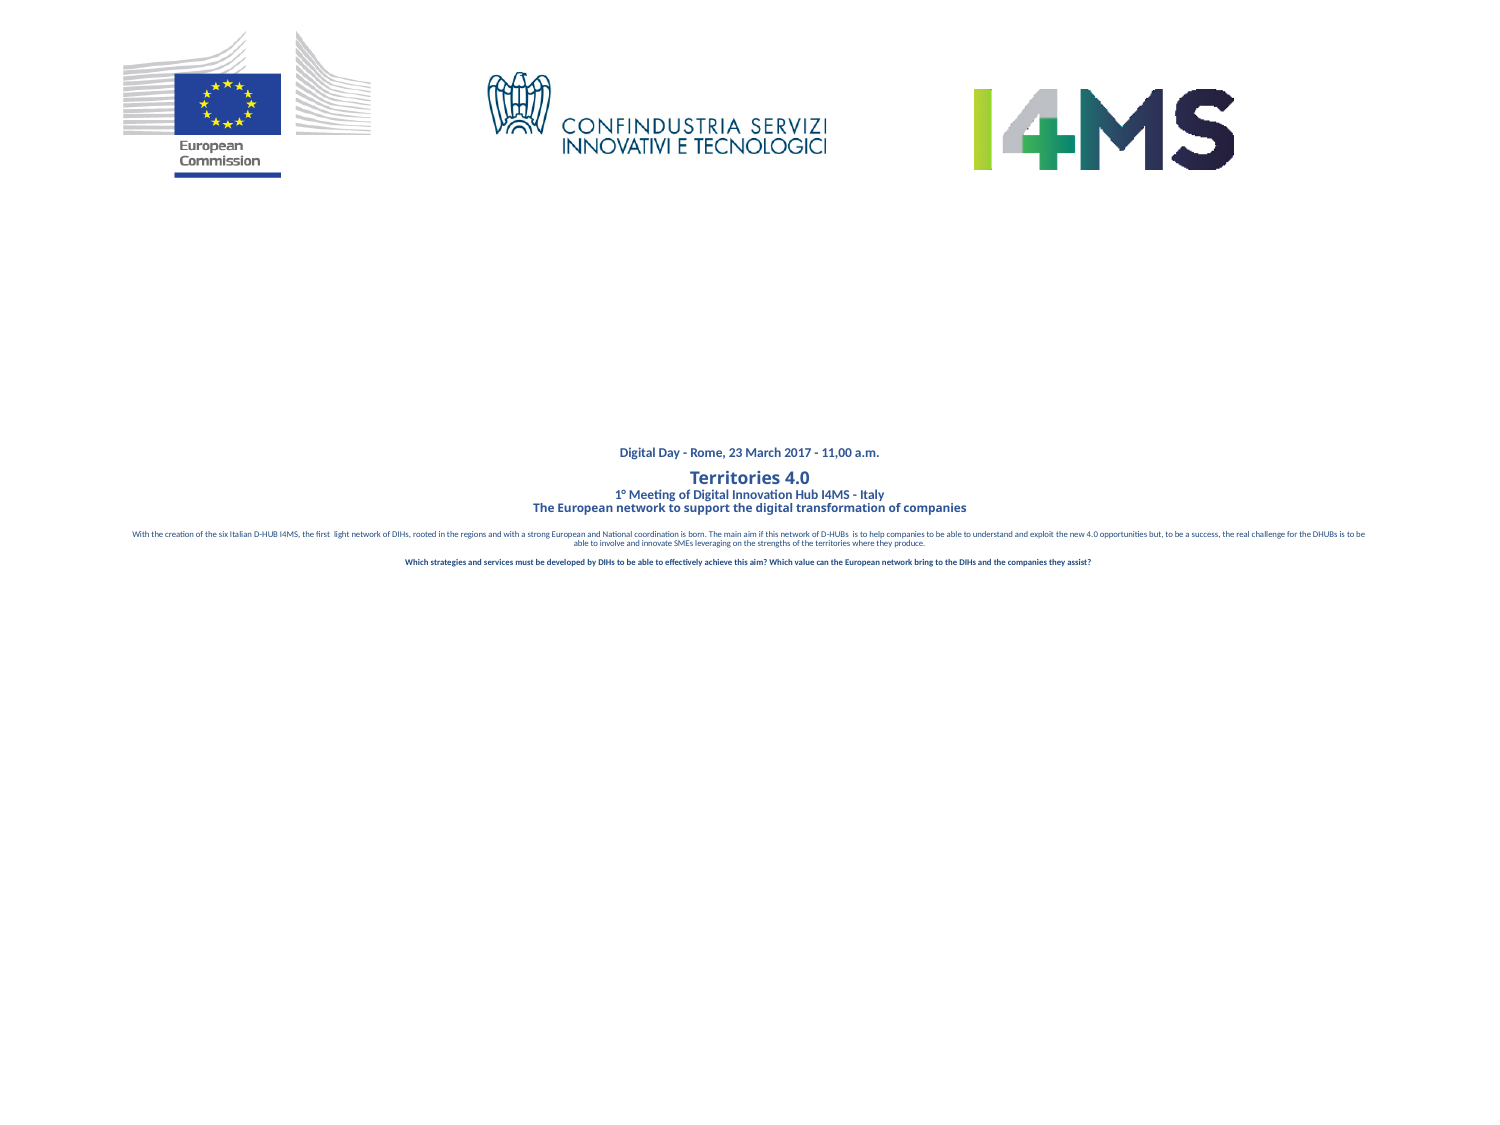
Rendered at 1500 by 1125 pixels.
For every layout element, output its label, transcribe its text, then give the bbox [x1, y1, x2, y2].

picture [123, 30, 371, 178]
picture [974, 89, 1234, 170]
picture [478, 42, 843, 181]
title Digital Day - Rome, 23 March 2017 - 11,00 a.m. Territories 4.0 1° Meeting of Digital Innovation Hub I4MS - Italy The European network to support the digital transformation of companies With the creation of the six Italian D-HUB I4MS, the first light network of DIHs, rooted in the regions and with a strong European and National coordination is born. The main aim if this network of D-HUBs is to help companies to be able to understand and exploit the new 4.0 opportunities but, to be a success, the real challenge for the DHUBs is to be able to involve and innovate SMEs leveraging on the strengths of the territories where they produce. Which strategies and services must be developed by DIHs to be able to effectively achieve this aim? Which value can the European network bring to the DIHs and the companies they assist? [112, 349, 1388, 591]
